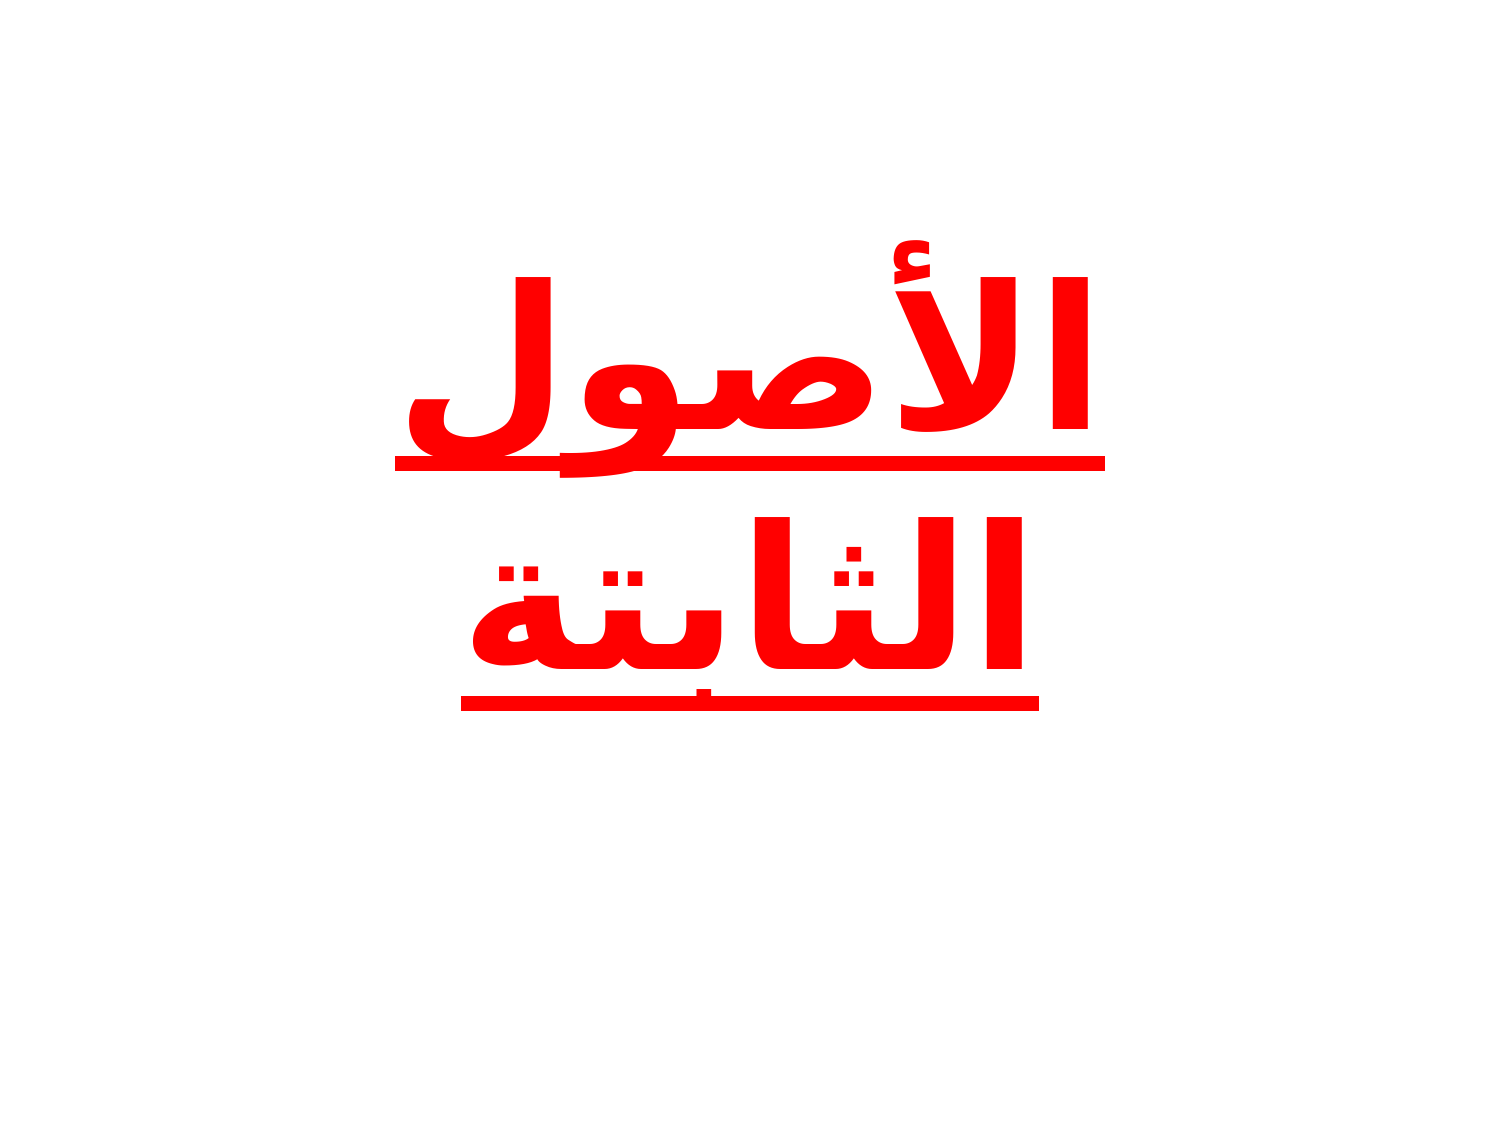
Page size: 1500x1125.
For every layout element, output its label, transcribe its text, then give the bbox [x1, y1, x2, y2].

title الأصول الثابتة [112, 349, 1388, 591]
